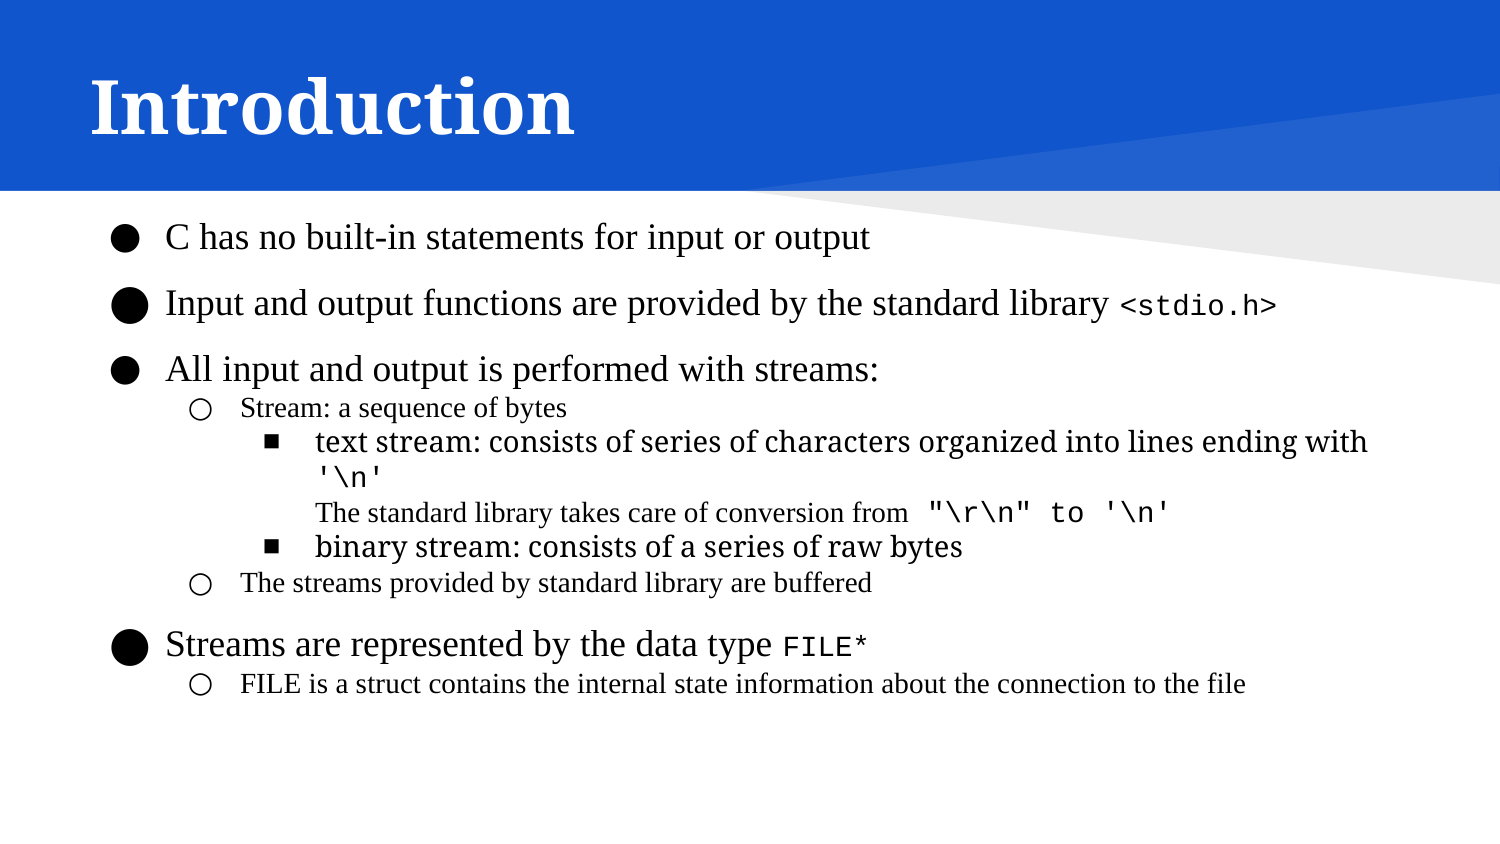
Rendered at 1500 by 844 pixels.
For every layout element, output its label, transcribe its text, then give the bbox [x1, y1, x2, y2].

title Introduction [75, 33, 1425, 175]
list C has no built-in statements for input or output Input and output functions are provided by the standard library <stdio.h> All input and output is performed with streams: Stream: a sequence of bytes text stream: consists of series of characters organized into lines ending with '\n' The standard library takes care of conversion from "\r\n" to '\n' binary stream: consists of a series of raw bytes The streams provided by standard library are buffered Streams are represented by the data type FILE* FILE is a struct contains the internal state information about the connection to the file [75, 196, 1425, 808]
